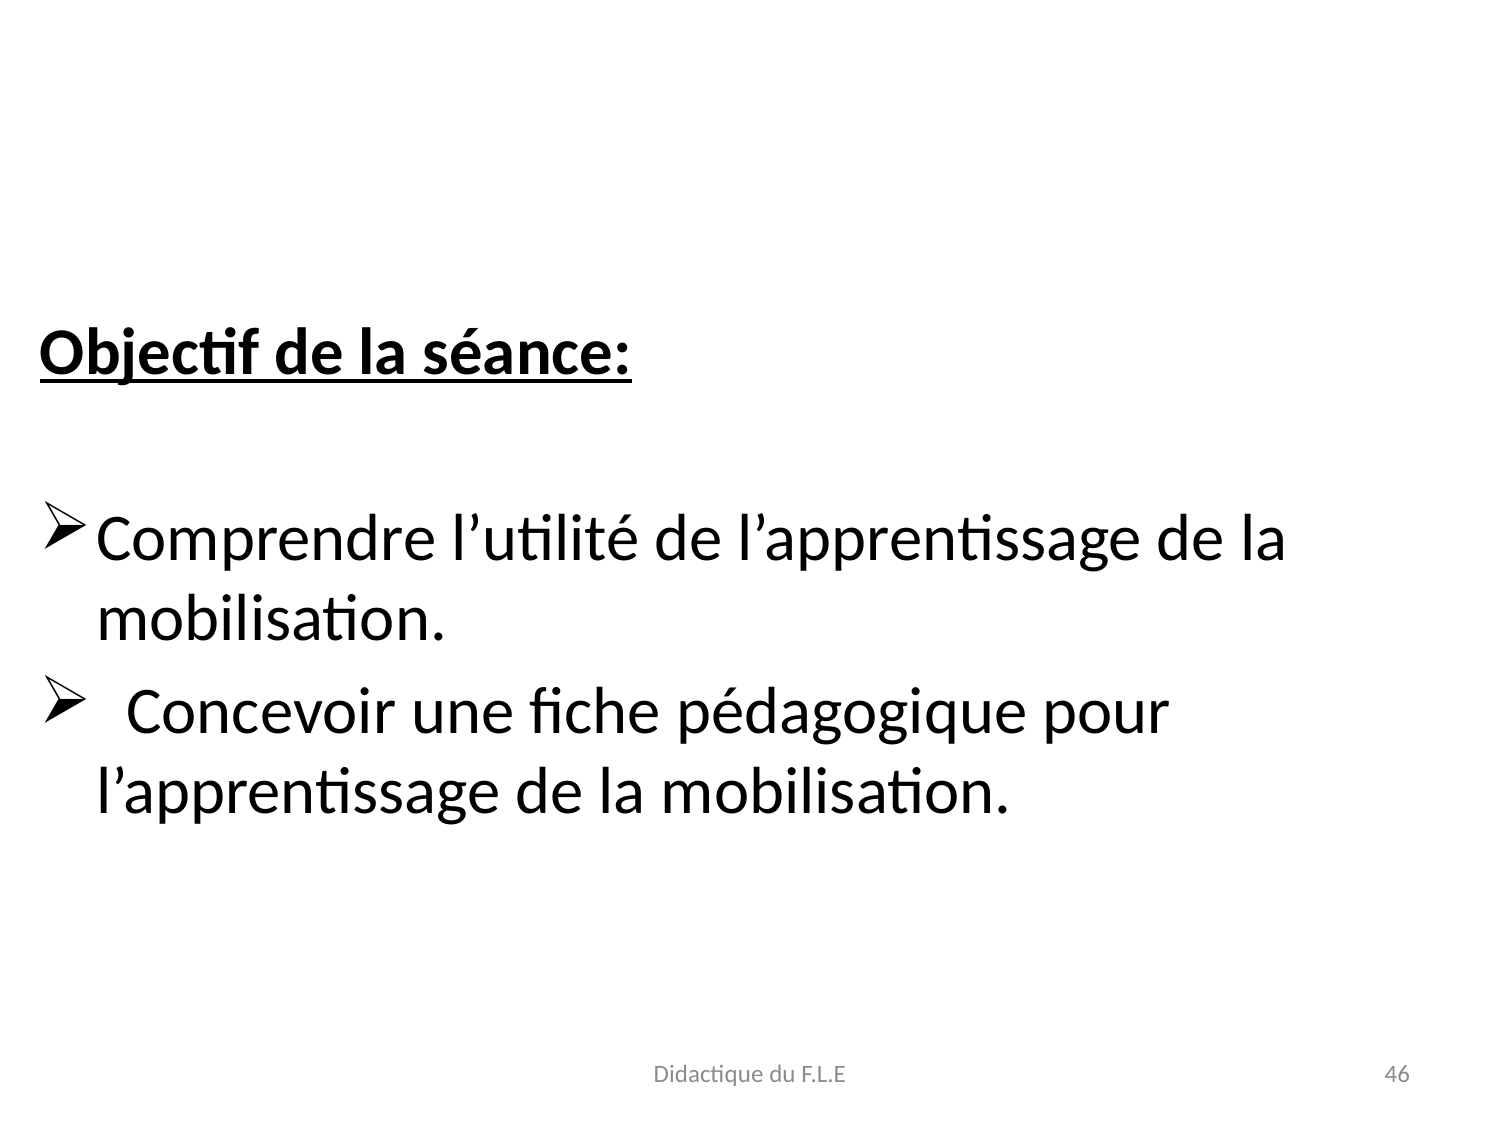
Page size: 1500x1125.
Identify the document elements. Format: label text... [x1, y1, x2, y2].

list Objectif de la séance: Comprendre l’utilité de l’apprentissage de la mobilisation. Concevoir une fiche pédagogique pour l’apprentissage de la mobilisation. [24, 299, 1463, 1063]
slide_number 46 [1074, 1042, 1425, 1103]
footer Didactique du F.L.E [512, 1042, 988, 1103]
